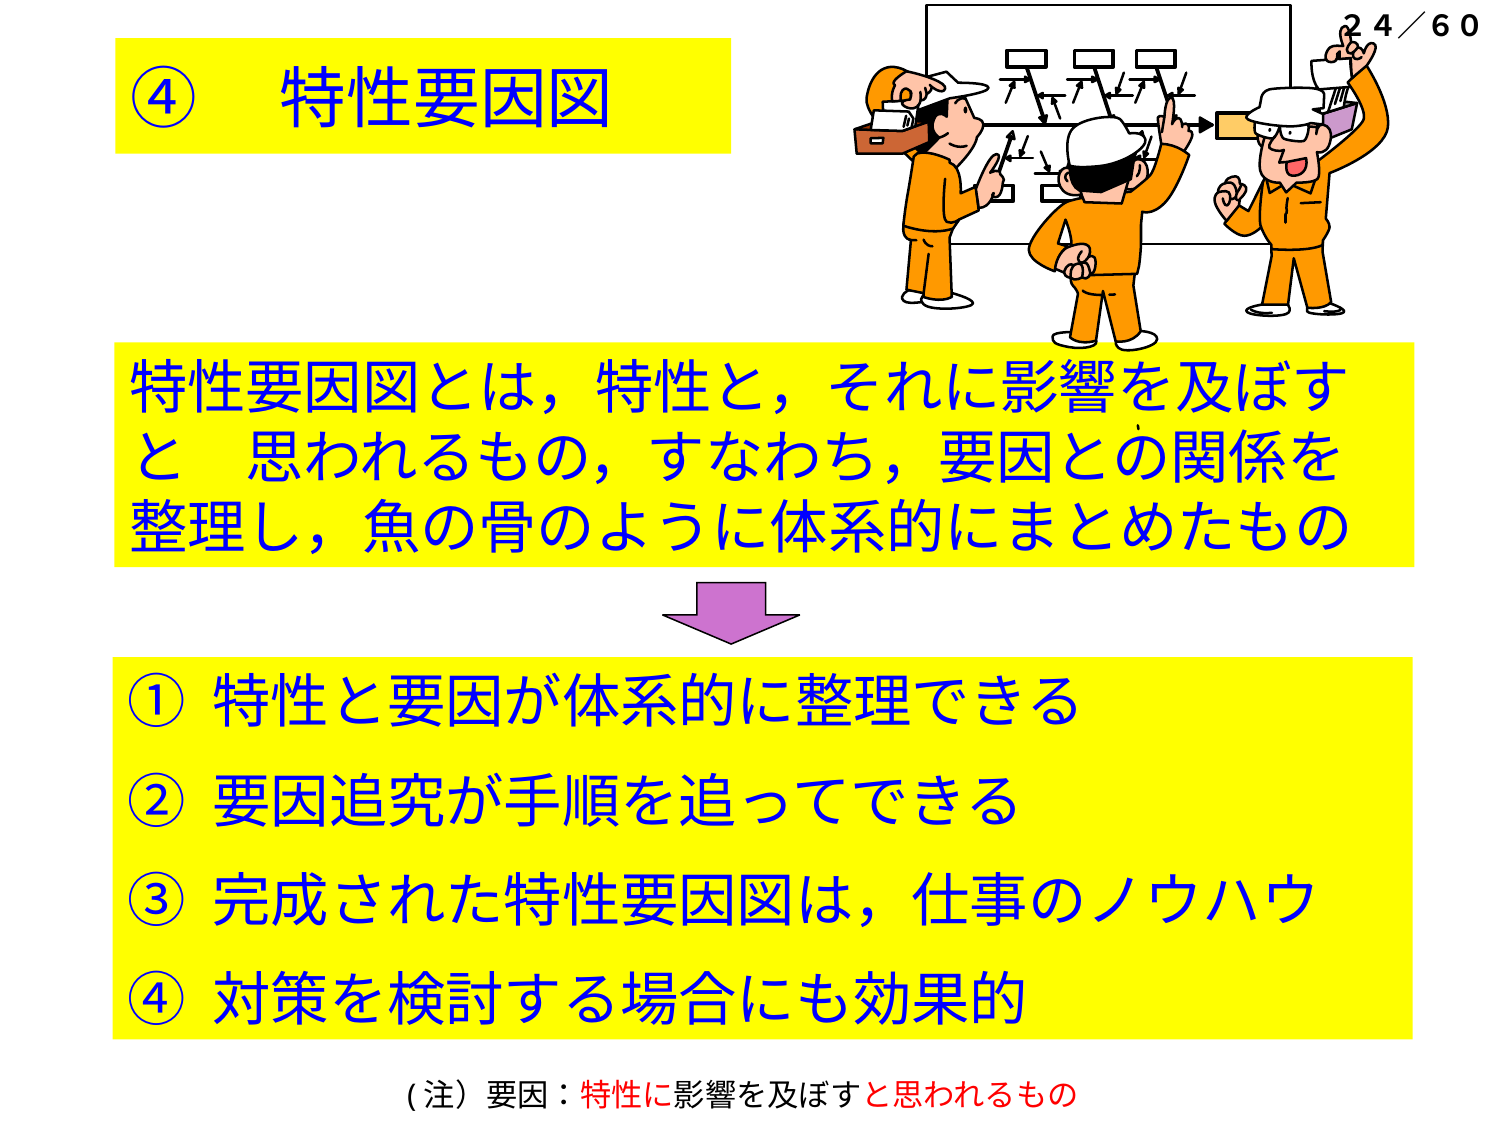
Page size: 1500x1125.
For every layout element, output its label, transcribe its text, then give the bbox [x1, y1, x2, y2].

text_box (注）要因：特性に影響を及ぼすと思われるもの [9, 1068, 1477, 1121]
text_box ① 特性と要因が体系的に整理できる ② 要因追究が手順を追ってできる ③ 完成された特性要因図は，仕事のノウハウ ④ 対策を検討する場合にも効果的 [112, 657, 1413, 1040]
title ④ 特性要因図 [115, 38, 732, 154]
text_box [662, 582, 800, 645]
text_box 特性要因図とは，特性と，それに影響を及ぼすと 思われるもの，すなわち，要因との関係を整理し，魚の骨のように体系的にまとめたもの [114, 342, 1415, 568]
picture [852, 2, 1393, 431]
text_box ２４／６０ [1324, 0, 1500, 85]
